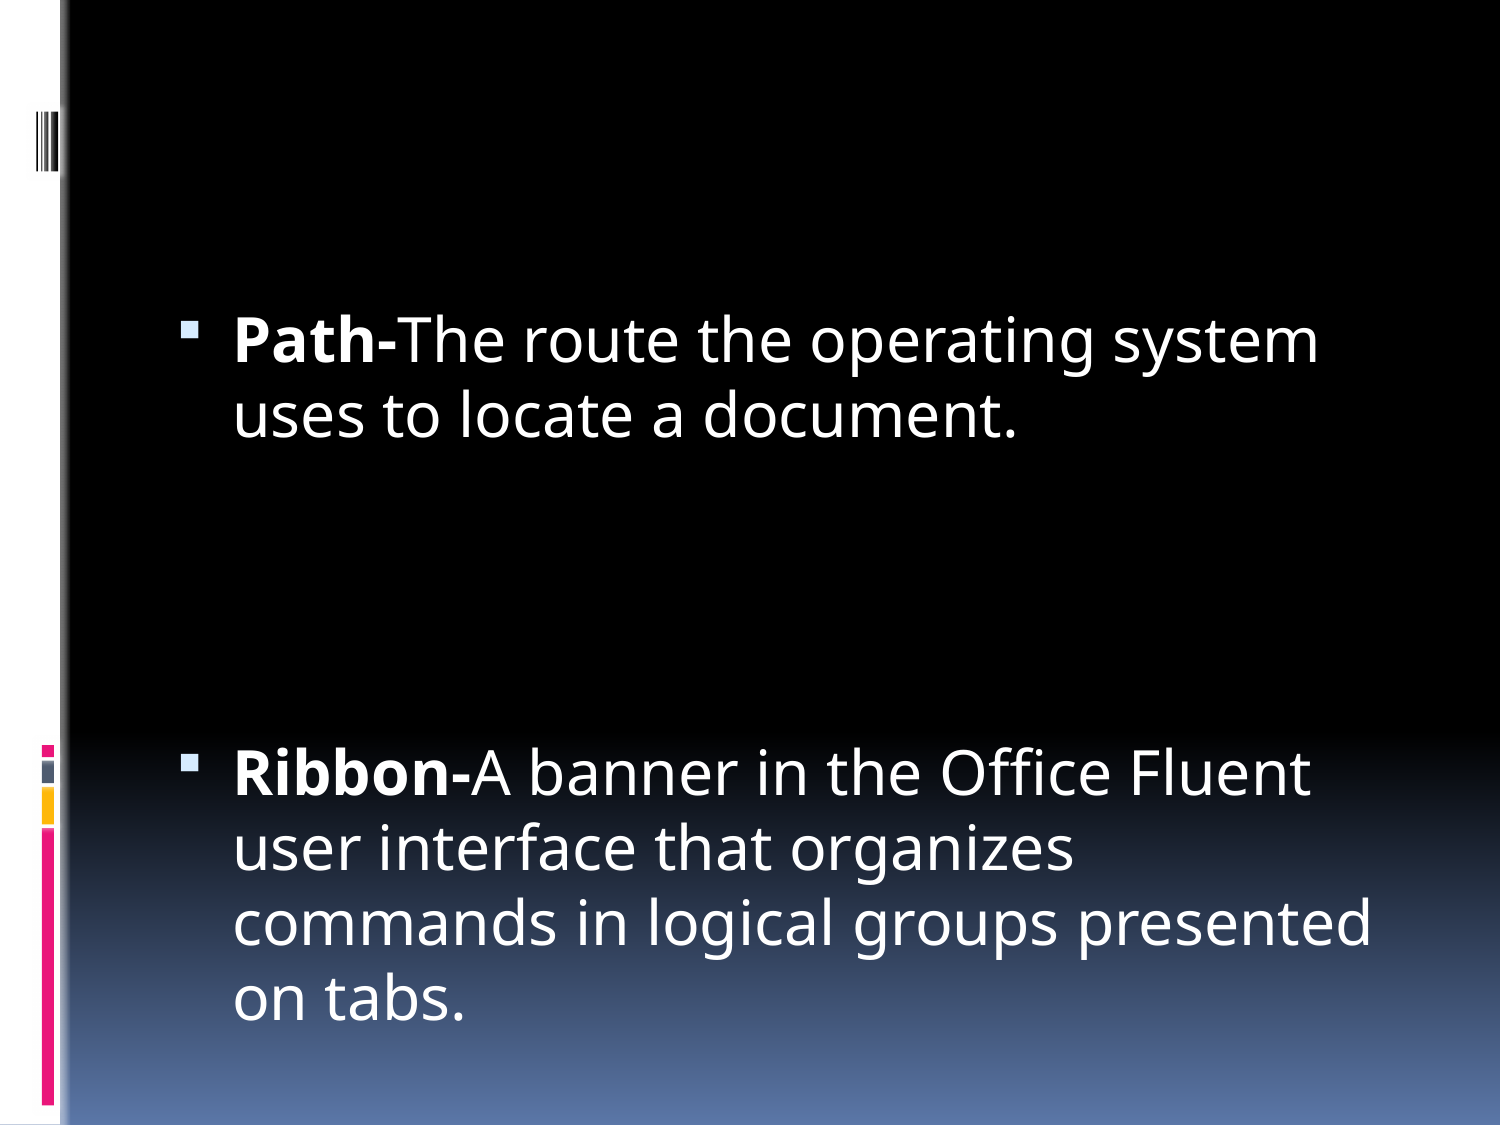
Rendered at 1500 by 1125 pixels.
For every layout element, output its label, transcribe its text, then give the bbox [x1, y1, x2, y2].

list Path-The route the operating system uses to locate a document. Ribbon-A banner in the Office Fluent user interface that organizes commands in logical groups presented on tabs. [150, 292, 1425, 1043]
